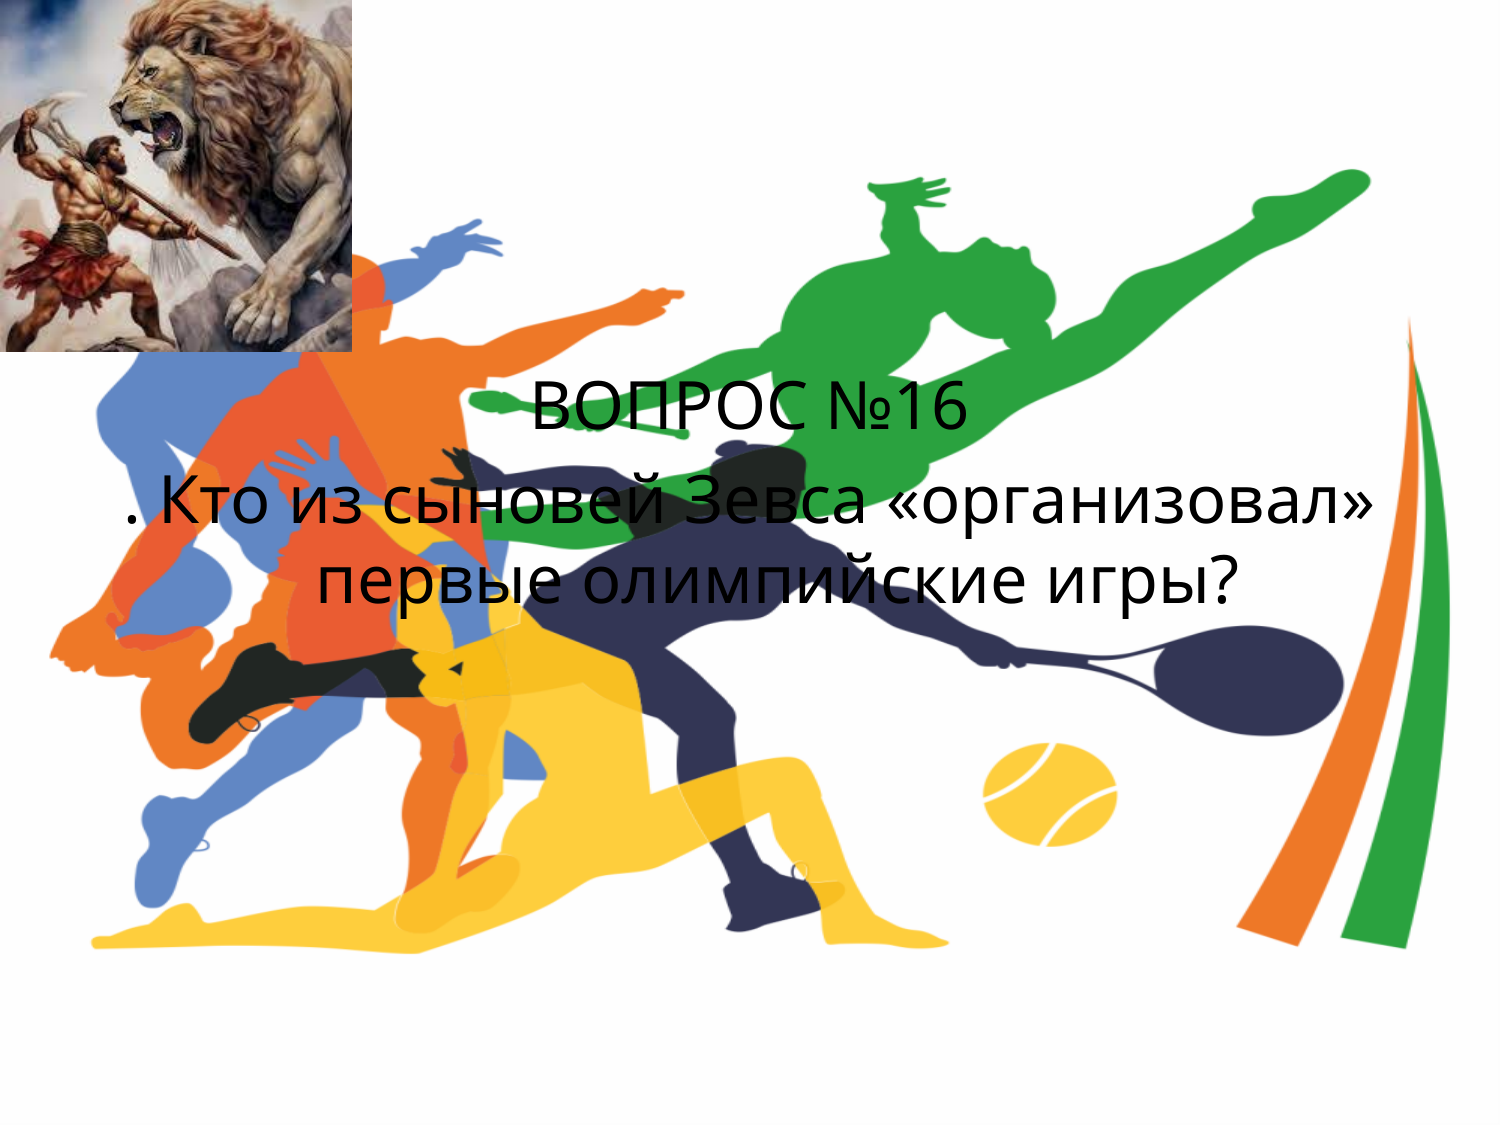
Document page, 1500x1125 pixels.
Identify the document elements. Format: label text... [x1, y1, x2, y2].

picture [0, 0, 1500, 1125]
list ВОПРОС №16 . Кто из сыновей Зевса «организовал» первые олимпийские игры? [75, 262, 1425, 1005]
